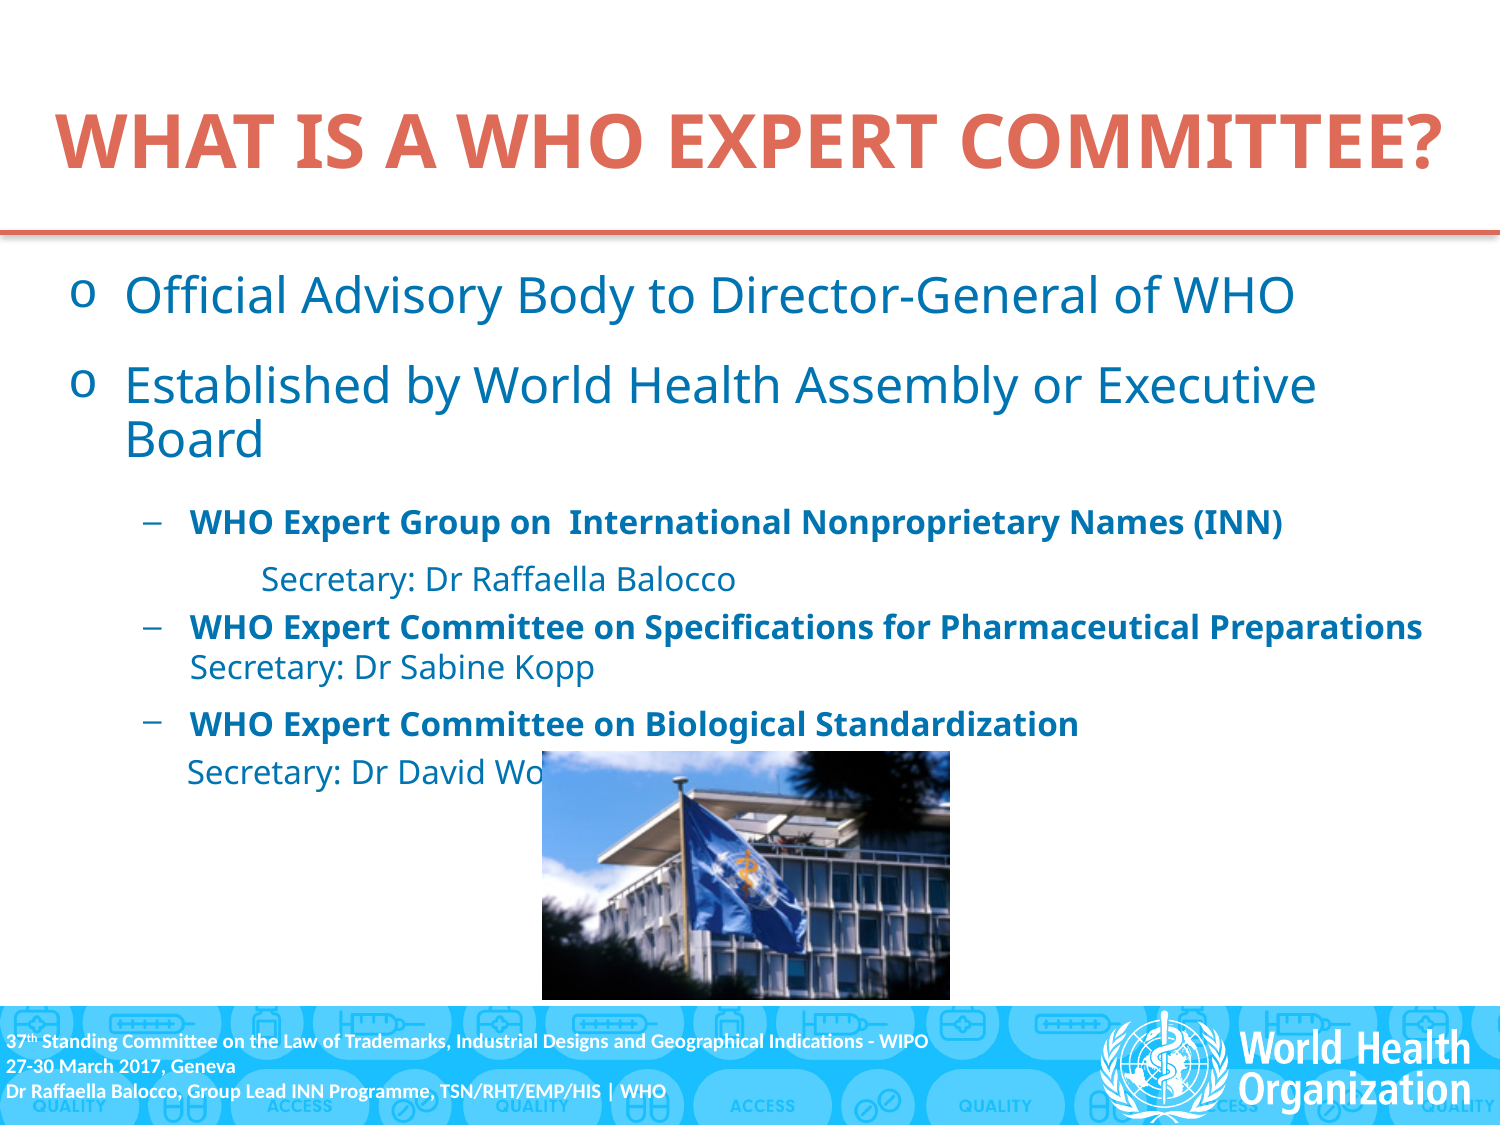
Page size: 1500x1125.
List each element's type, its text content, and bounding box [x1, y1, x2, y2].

title WHAT IS A WHO EXPERT COMMITTEE? [0, 45, 1500, 233]
picture [0, 1006, 1500, 1125]
picture [542, 751, 950, 1000]
list Official Advisory Body to Director-General of WHO Established by World Health Assembly or Executive Board WHO Expert Group on International Nonproprietary Names (INN) Secretary: Dr Raffaella Balocco WHO Expert Committee on Specifications for Pharmaceutical Preparations Secretary: Dr Sabine Kopp WHO Expert Committee on Biological Standardization Secretary: Dr David Wood [53, 262, 1459, 1005]
